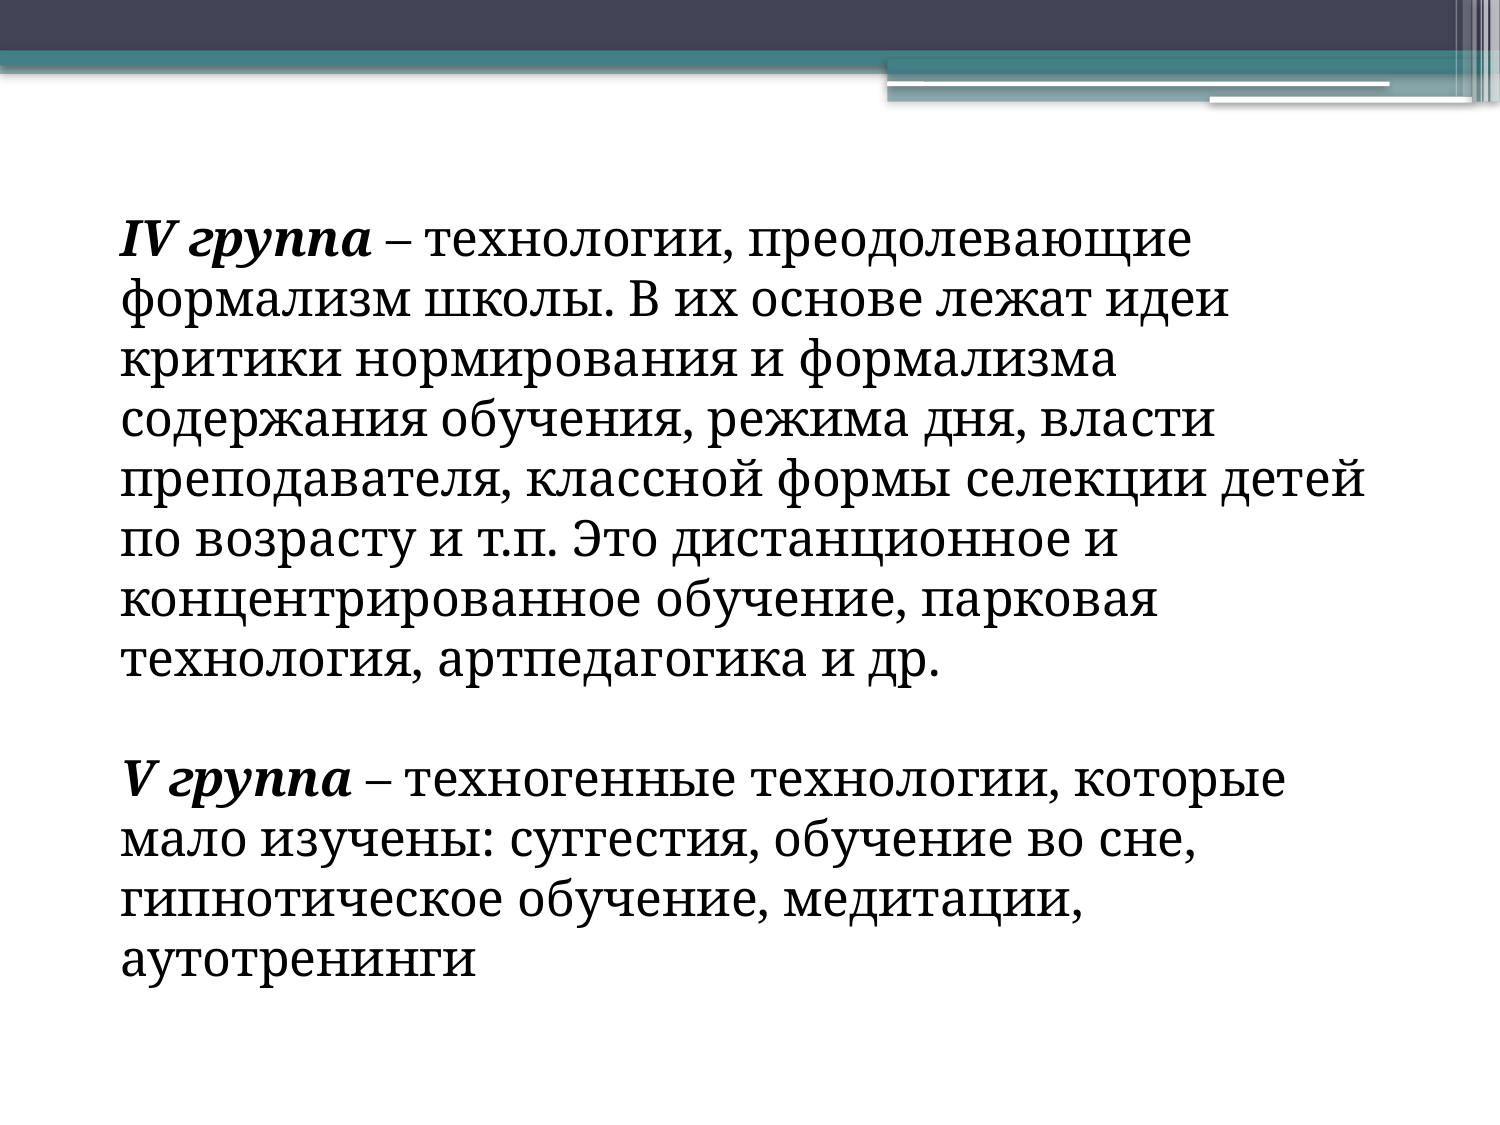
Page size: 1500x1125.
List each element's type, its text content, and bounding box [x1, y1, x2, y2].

text_box IV группа – технологии, преодолевающие формализм школы. В их основе лежат идеи критики нормирования и формализма содержания обучения, режима дня, власти преподавателя, классной формы селекции детей по возрасту и т.п. Это дистанционное и концентрированное обучение, парковая технология, артпедагогика и др. V группа – техногенные технологии, которые мало изучены: суггестия, обучение во сне, гипнотическое обучение, медитации, аутотренинги [105, 199, 1383, 994]
